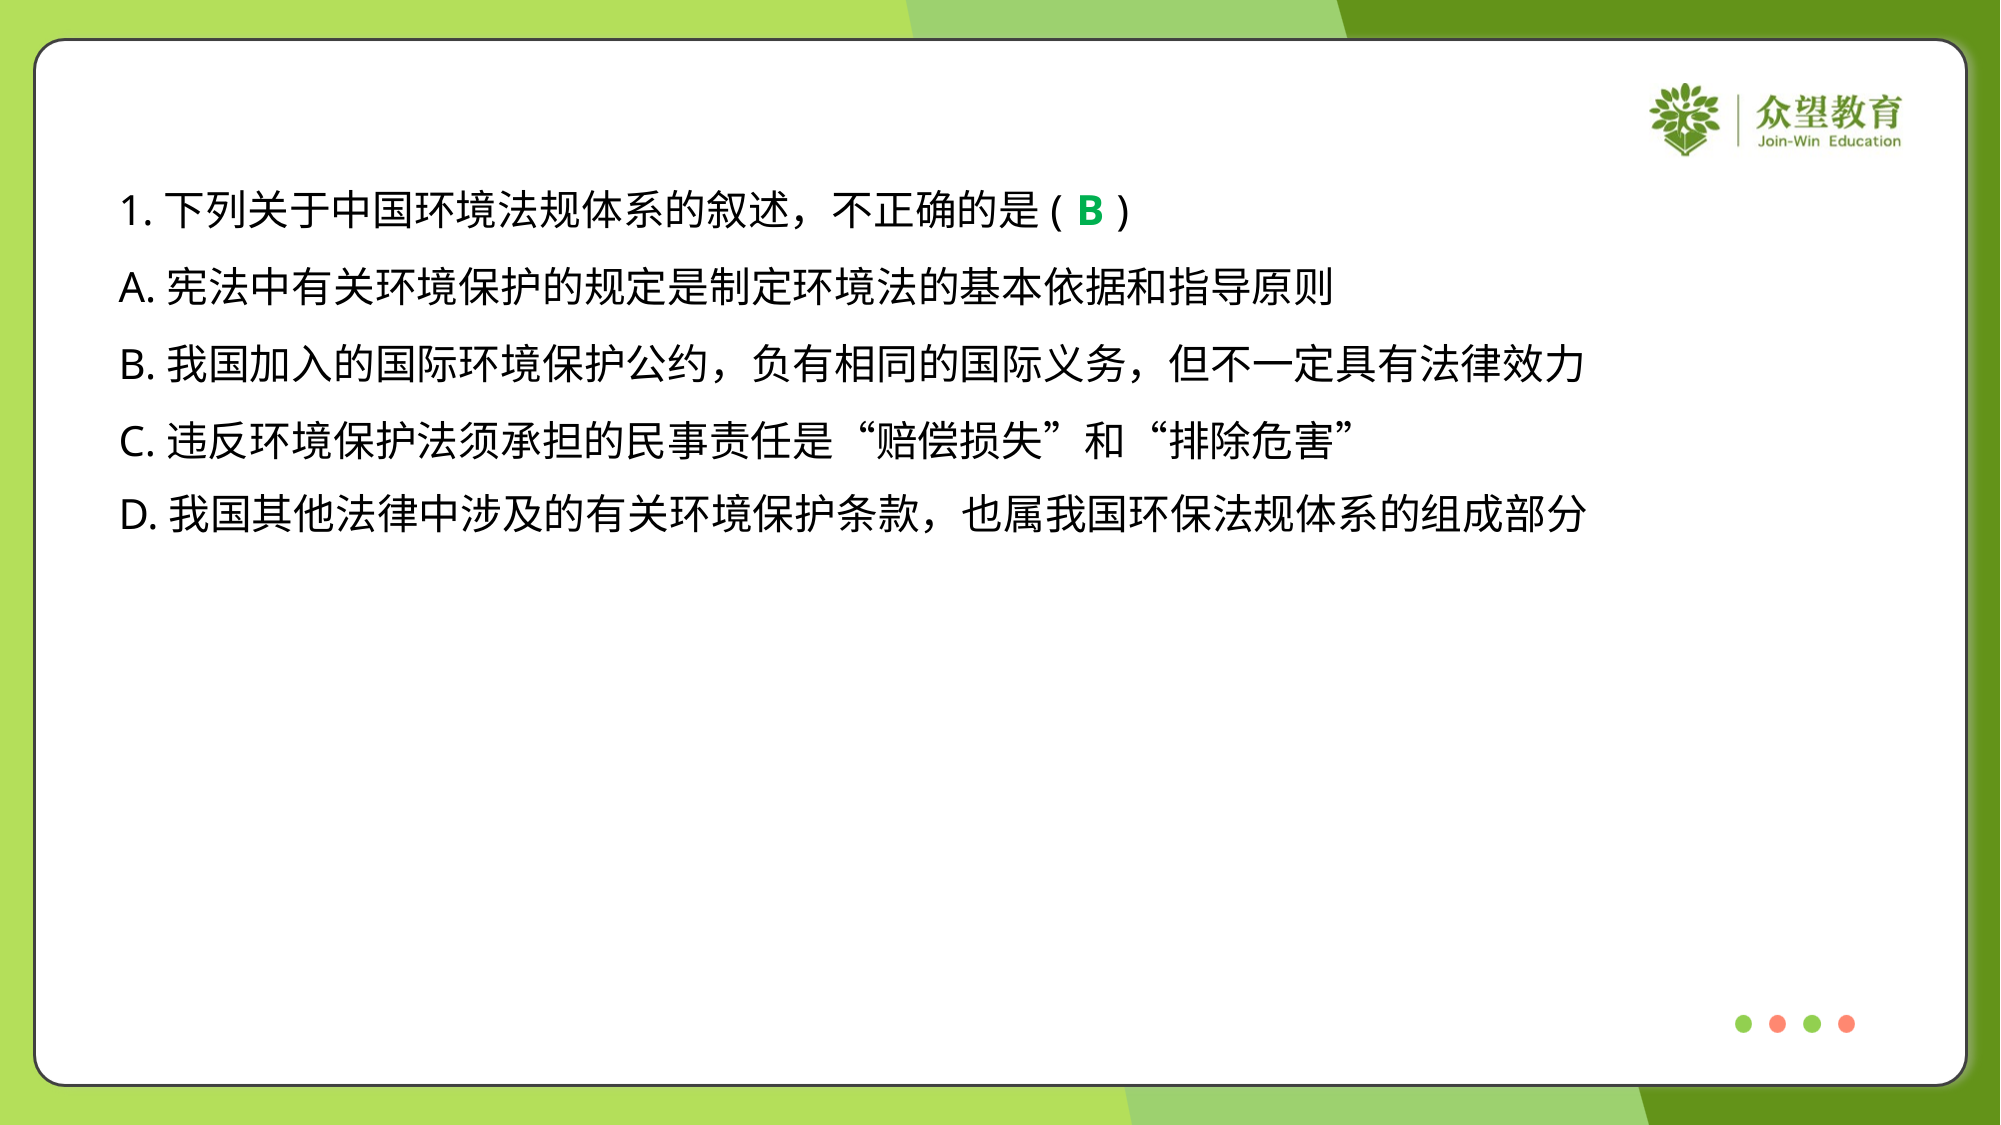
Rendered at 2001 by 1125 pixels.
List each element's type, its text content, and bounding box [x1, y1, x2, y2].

text_box A.宪法中有关环境保护的规定是制定环境法的基本依据和指导原则 B.我国加入的国际环境保护公约，负有相同的国际义务，但不一定具有法律效力 C.违反环境保护法须承担的民事责任是“赔偿损失”和“排除危害” D.我国其他法律中涉及的有关环境保护条款，也属我国环保法规体系的组成部分 [118, 235, 1883, 531]
picture [0, 0, 2000, 1125]
text_box 1.下列关于中国环境法规体系的叙述，不正确的是( ) [1120, 158, 1883, 226]
text_box B [1060, 158, 1120, 226]
text_box 1.下列关于中国环境法规体系的叙述，不正确的是( ) [118, 158, 1060, 226]
